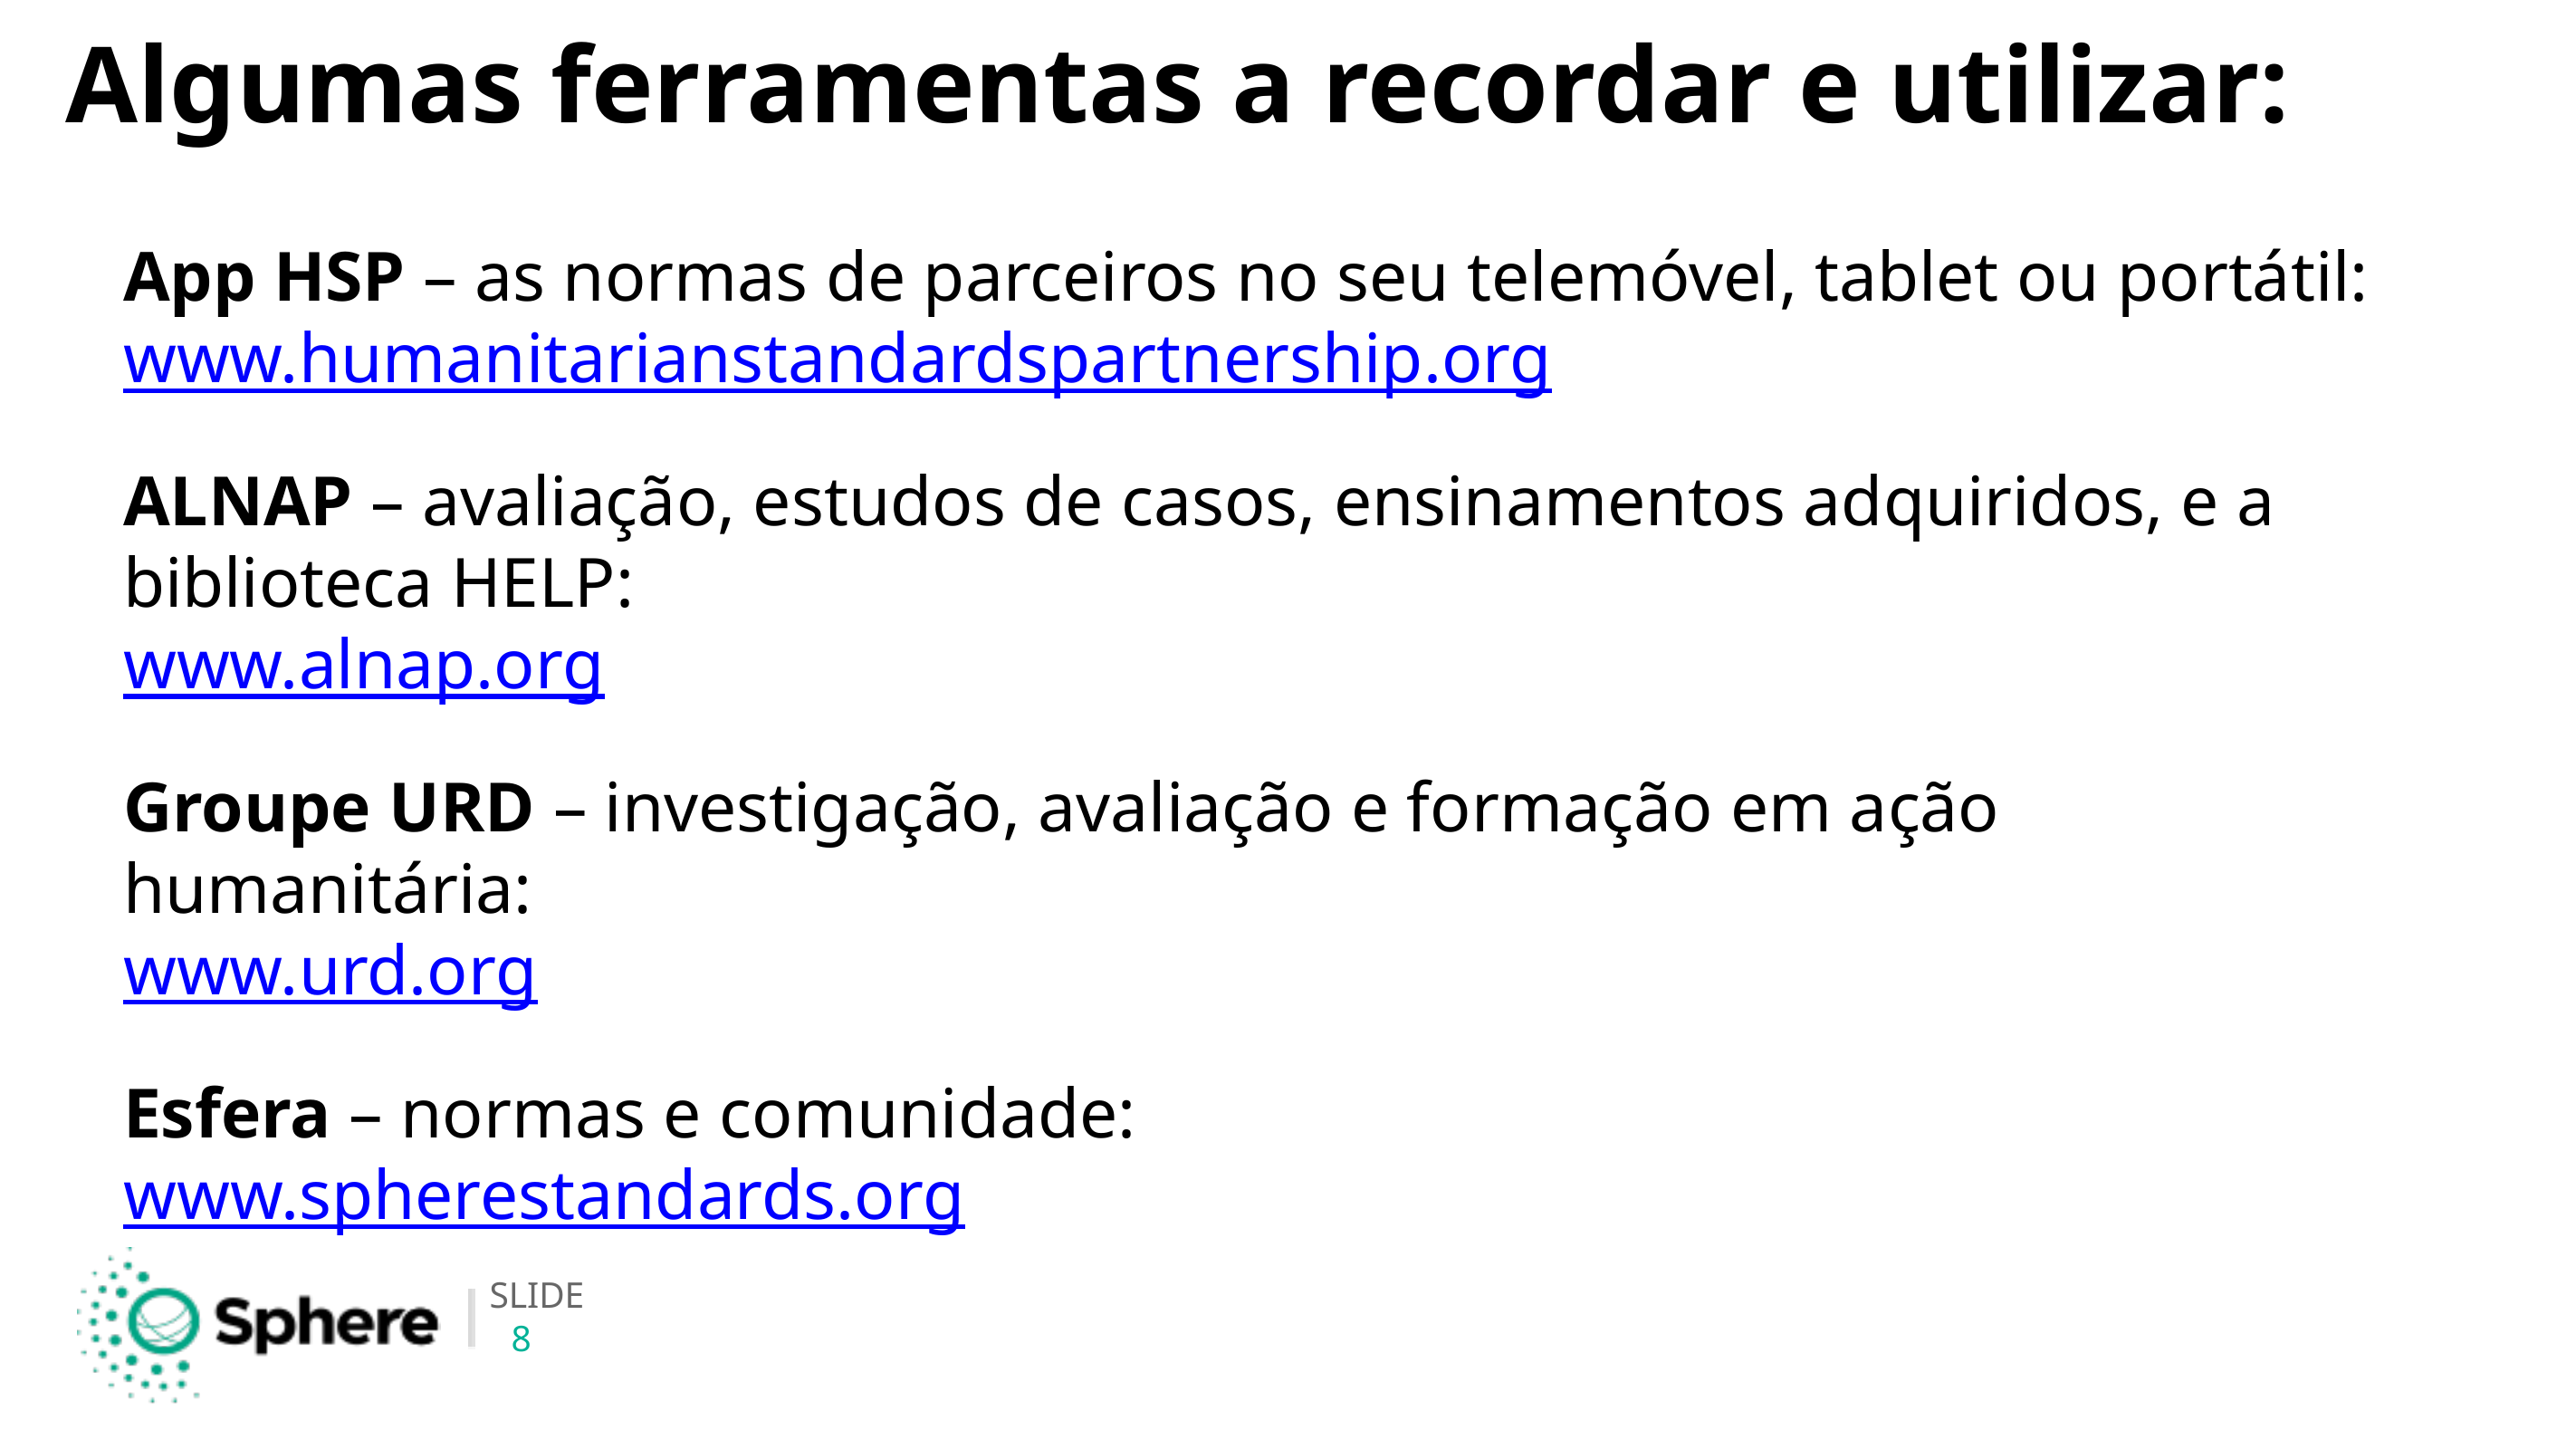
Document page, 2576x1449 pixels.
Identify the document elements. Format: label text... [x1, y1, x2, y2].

picture [468, 1289, 479, 1349]
list App HSP – as normas de parceiros no seu telemóvel, tablet ou portátil: www.humanitarianstandardspartnership.org ALNAP – avaliação, estudos de casos, ensinamentos adquiridos, e a biblioteca HELP: www.alnap.org Groupe URD – investigação, avaliação e formação em ação humanitária: www.urd.org Esfera – normas e comunidade: www.spherestandards.org [115, 225, 2430, 1254]
picture [77, 1247, 441, 1406]
title Algumas ferramentas a recordar e utilizar: [57, 10, 2373, 179]
slide_number 8 [503, 1308, 540, 1367]
